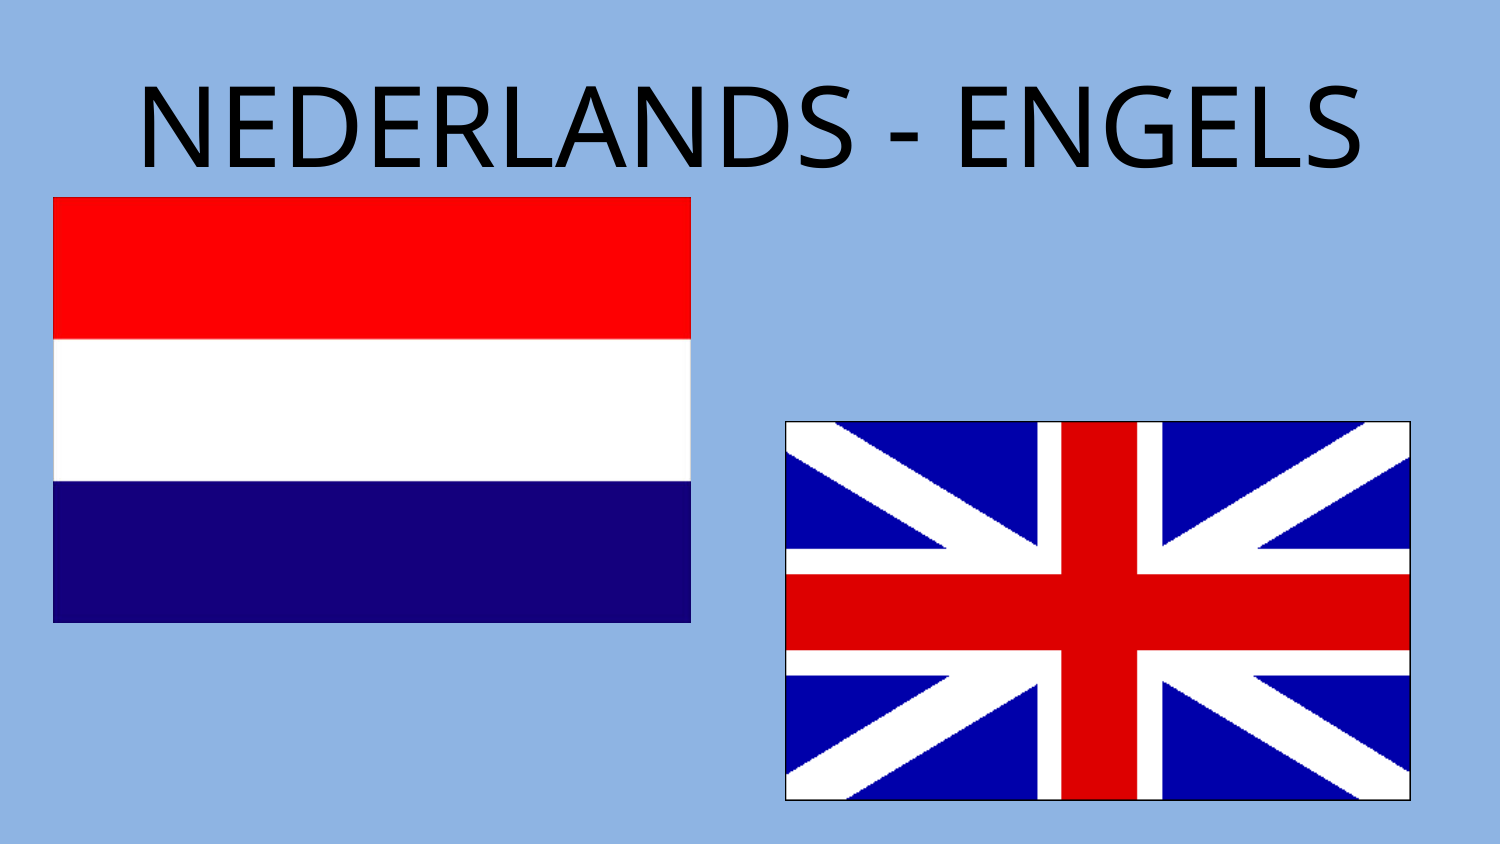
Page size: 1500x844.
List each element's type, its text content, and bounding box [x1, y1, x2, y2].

picture [52, 197, 692, 623]
title NEDERLANDS - ENGELS [112, 32, 1388, 213]
picture [785, 421, 1411, 801]
